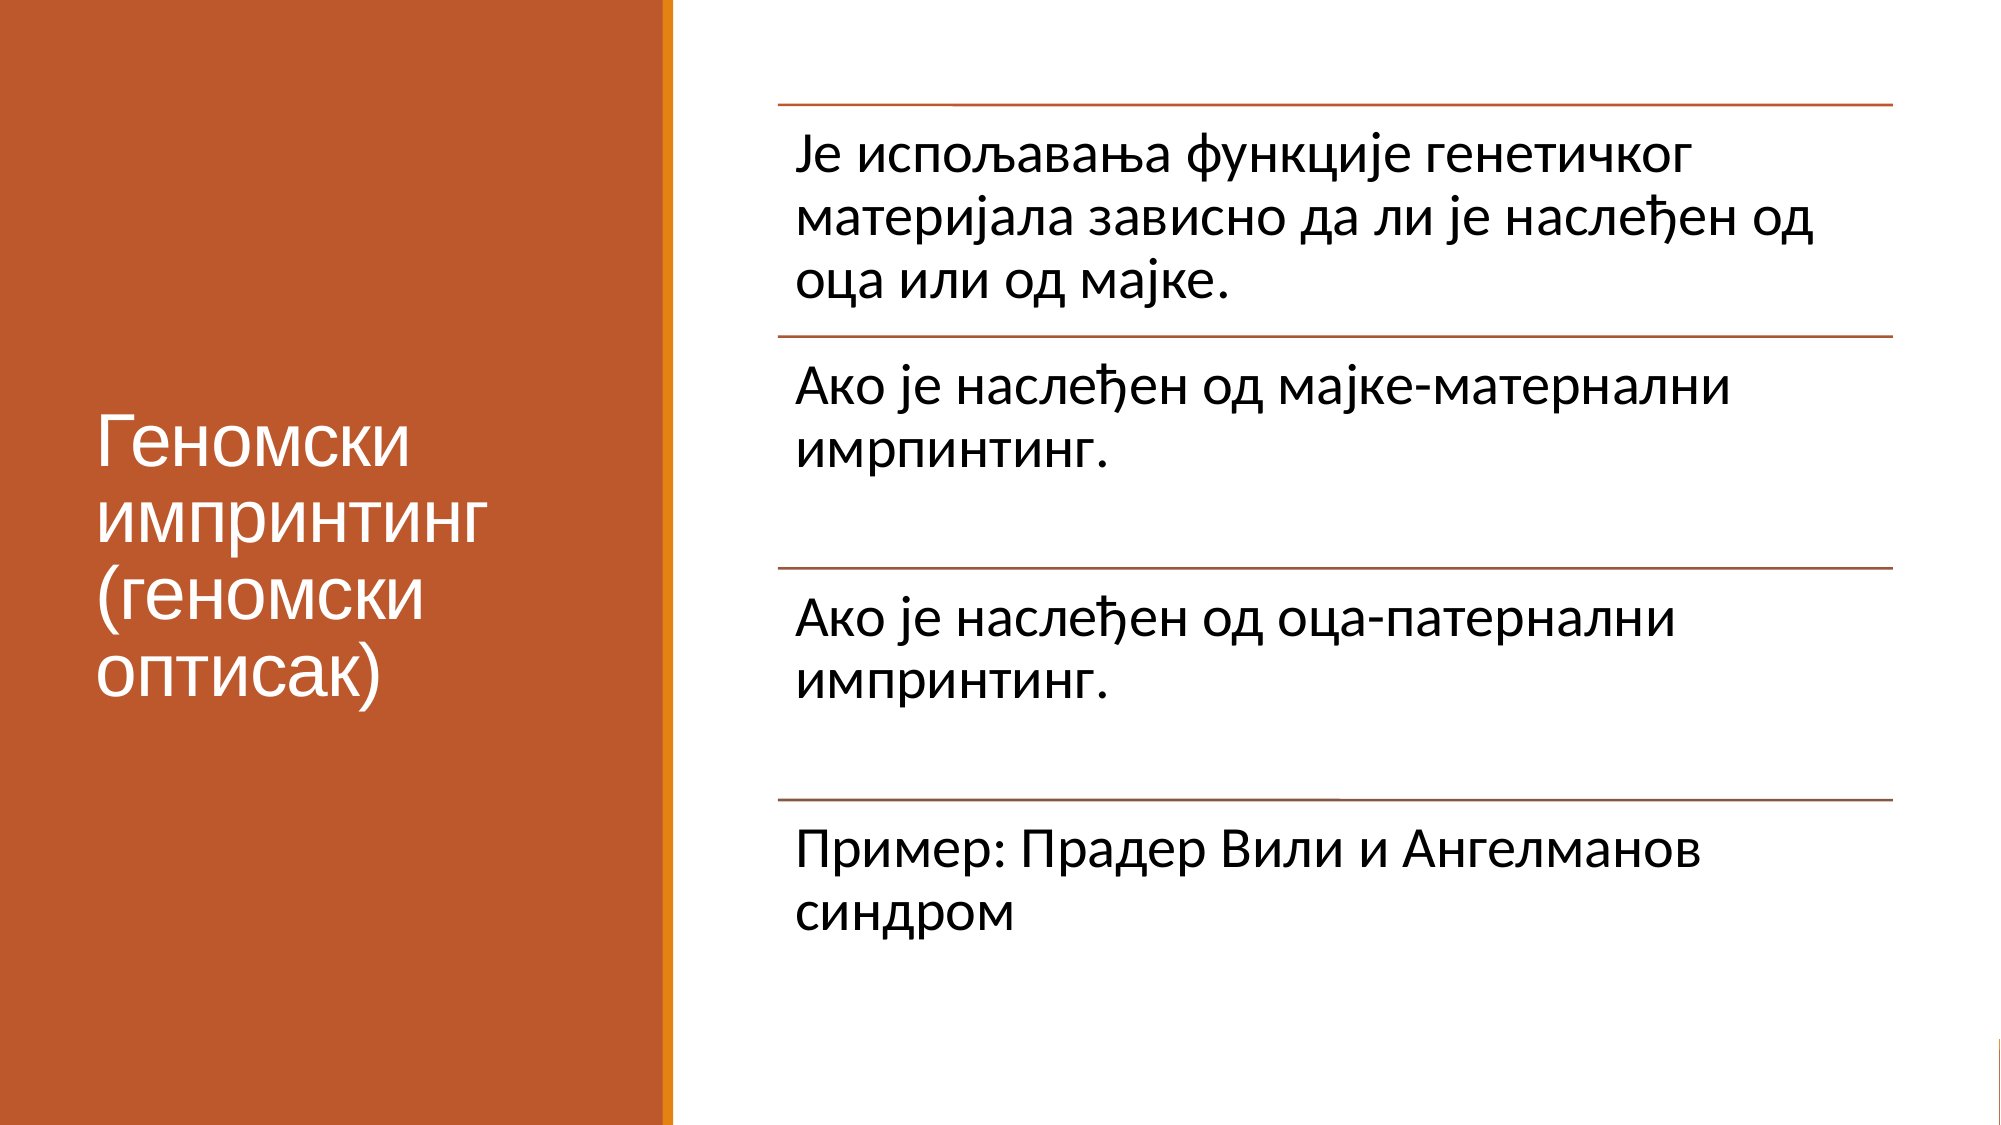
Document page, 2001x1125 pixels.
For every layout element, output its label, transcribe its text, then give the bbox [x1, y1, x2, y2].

text_box [674, 0, 2000, 1125]
title Геномски импринтинг (геномски оптисак) [80, 84, 587, 1032]
text_box [661, 0, 674, 1125]
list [777, 104, 1894, 1033]
text_box [0, 0, 661, 1125]
